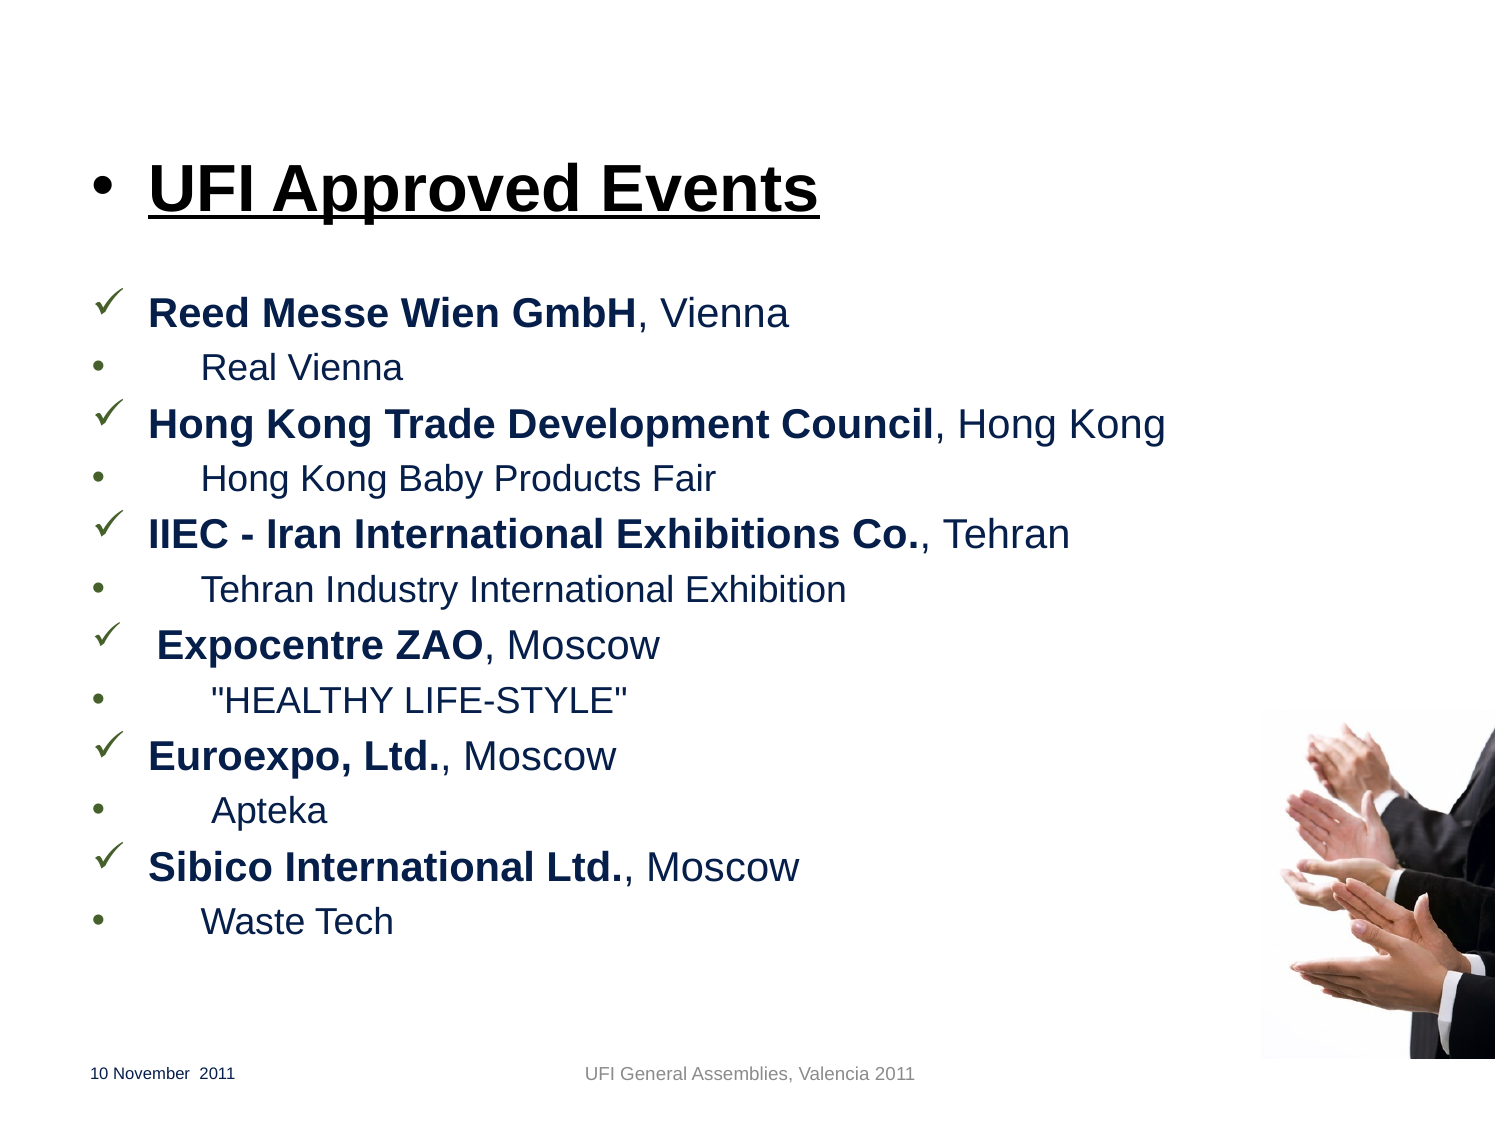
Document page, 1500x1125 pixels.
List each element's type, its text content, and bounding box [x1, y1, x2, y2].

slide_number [75, 1042, 425, 1103]
footer UFI General Assemblies, Valencia 2011 [512, 1042, 988, 1103]
list UFI Approved Events Reed Messe Wien GmbH, Vienna Real Vienna Hong Kong Trade Development Council, Hong Kong Hong Kong Baby Products Fair IIEC - Iran International Exhibitions Co., Tehran Tehran Industry International Exhibition Expocentre ZAO, Moscow "HEALTHY LIFE-STYLE" Euroexpo, Ltd., Moscow Apteka Sibico International Ltd., Moscow Waste Tech [76, 137, 1425, 1035]
picture [1261, 709, 1495, 1059]
